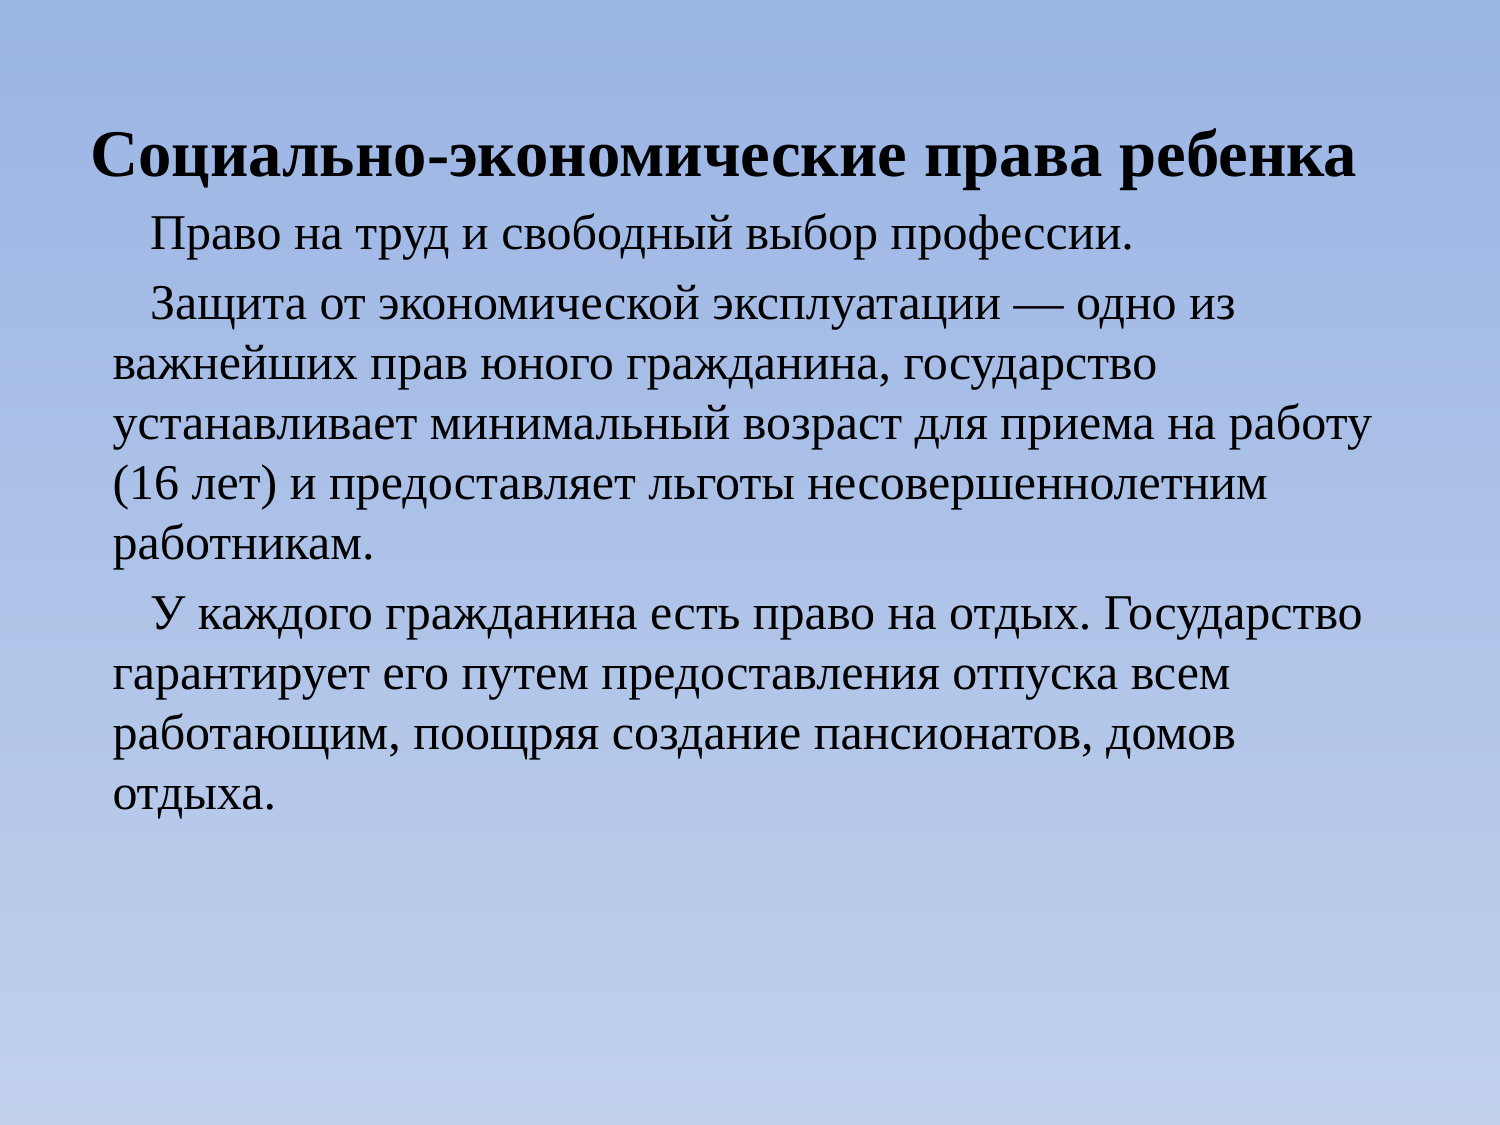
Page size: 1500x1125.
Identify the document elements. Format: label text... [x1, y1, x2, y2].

list Социально-экономические права ребенка Право на труд и свободный выбор профессии. Защита от экономической эксплуатации — одно из важнейших прав юного гражданина, государство устанавливает минимальный возраст для приема на работу (16 лет) и предоставляет льготы несовершеннолетним работникам. У каждого гражданина есть право на отдых. Государство гарантирует его путем предоставления отпуска всем работающим, поощряя создание пансионатов, домов отдыха. [75, 101, 1425, 1005]
